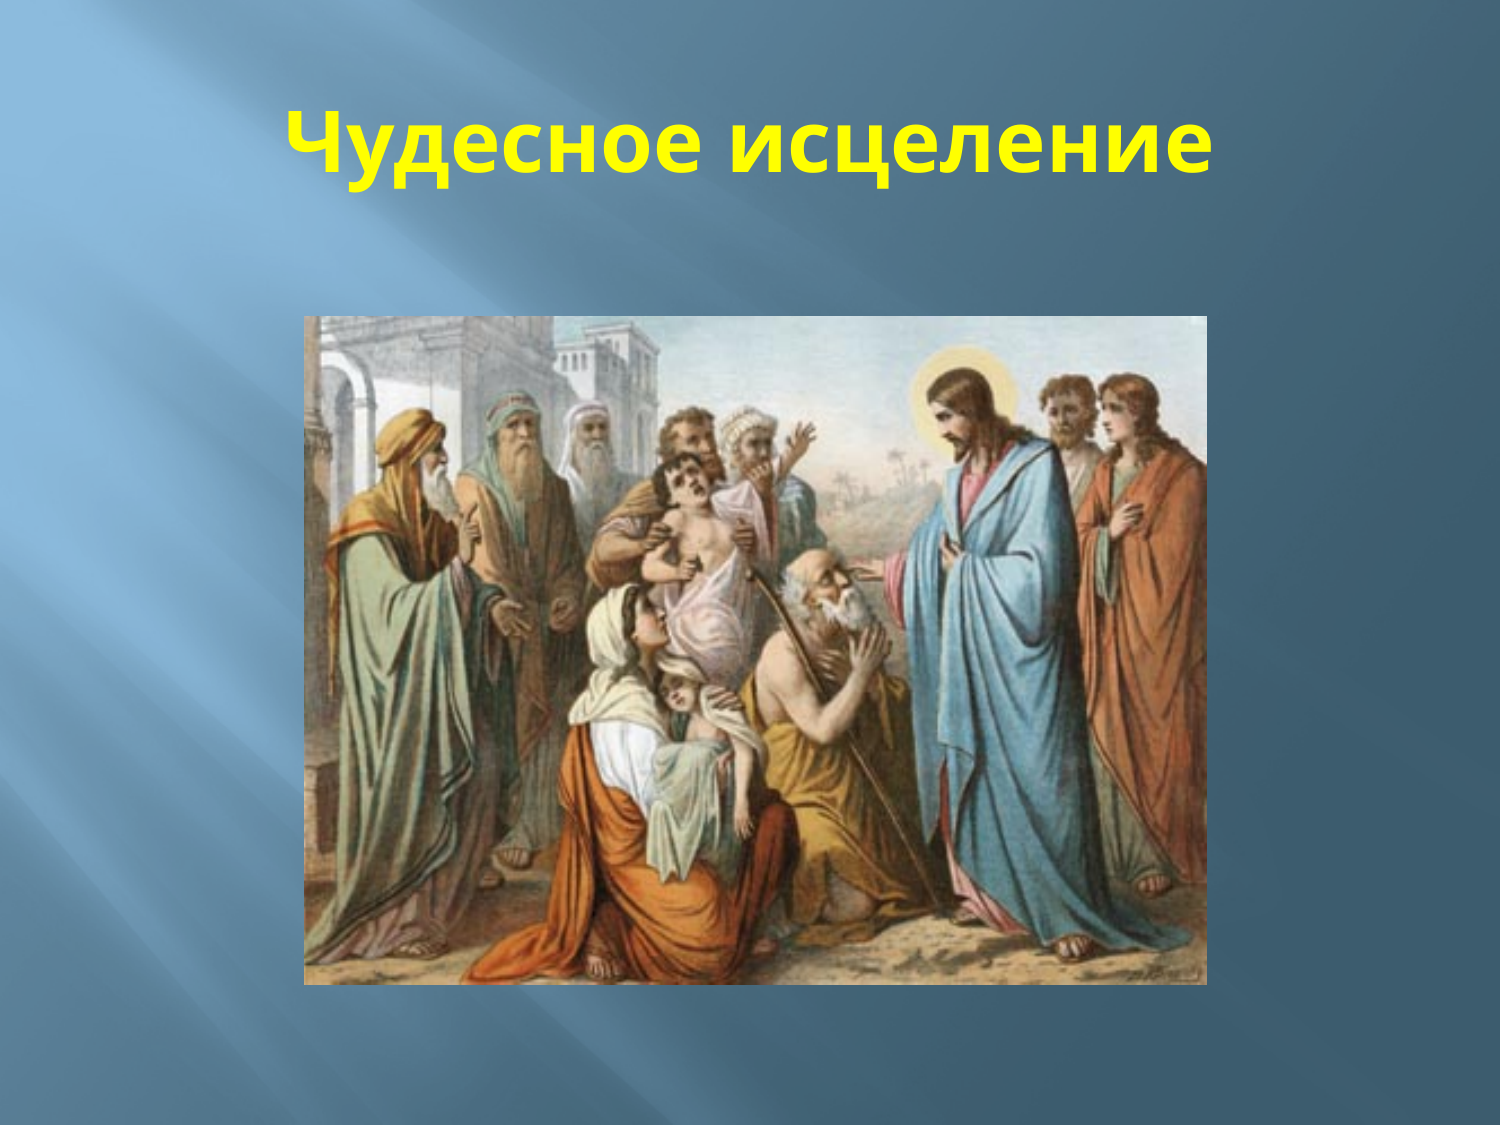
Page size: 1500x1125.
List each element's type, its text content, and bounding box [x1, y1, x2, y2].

title Чудесное исцеление [75, 45, 1425, 233]
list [304, 316, 1208, 985]
